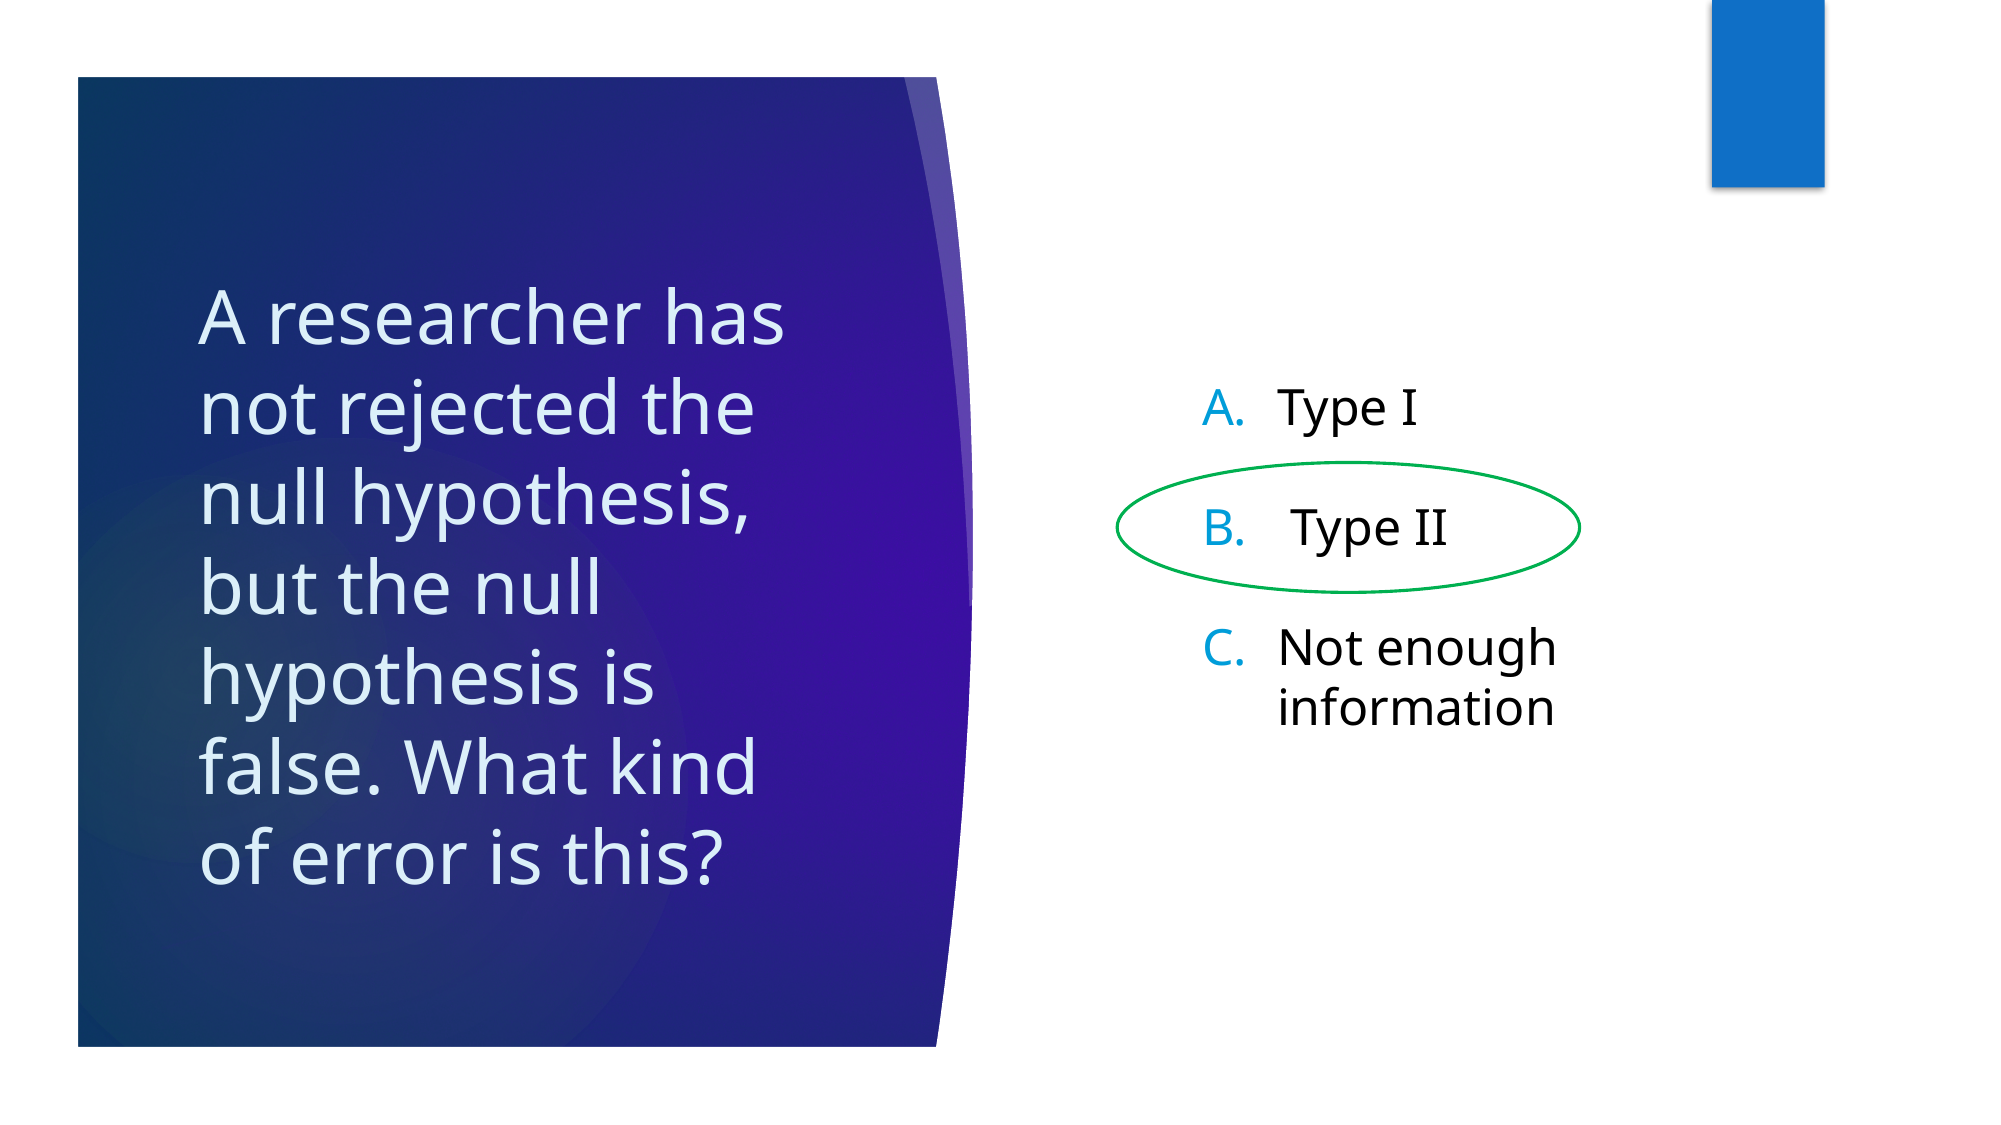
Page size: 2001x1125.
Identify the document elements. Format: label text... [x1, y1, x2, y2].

text_box Type I Type II Not enough information [1187, 368, 1650, 743]
text_box [1115, 479, 1187, 576]
title A researcher has not rejected the null hypothesis, but the null hypothesis is false. What kind of error is this? [183, 187, 818, 908]
